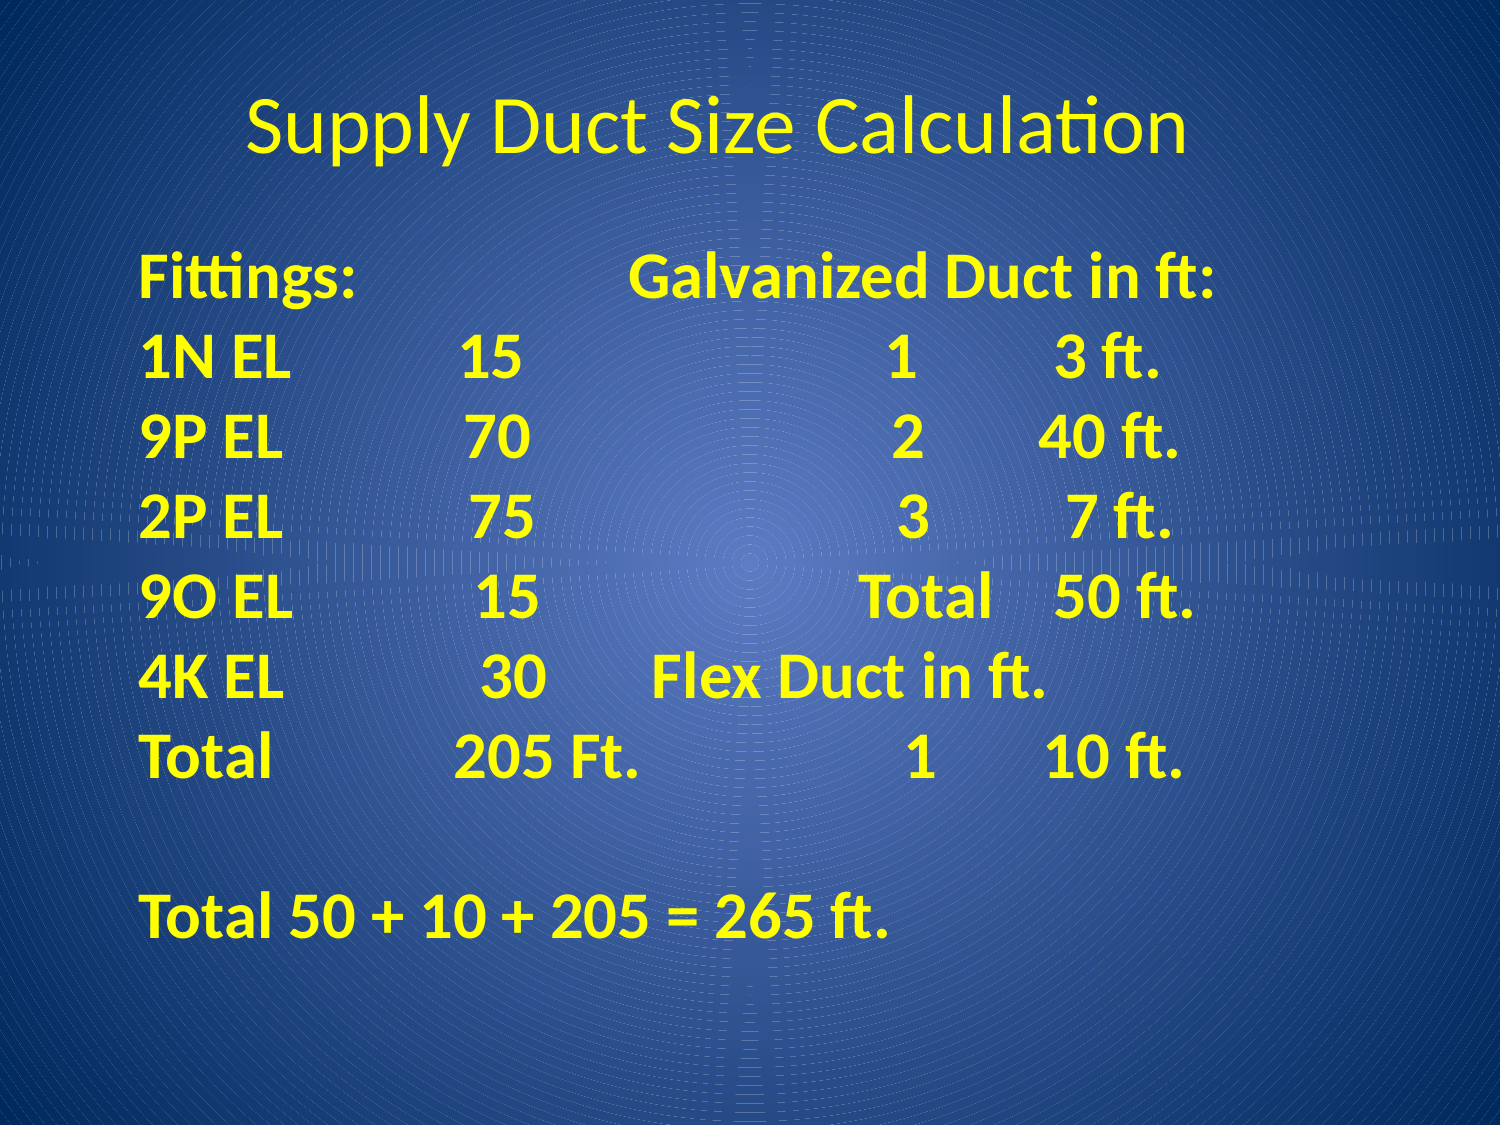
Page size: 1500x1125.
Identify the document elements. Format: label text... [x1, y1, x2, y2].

text_box Supply Duct Size Calculation [230, 62, 1206, 178]
text_box Fittings: Galvanized Duct in ft: 1N EL 15 1 3 ft. 9P EL 70 2 40 ft. 2P EL 75 3 7 ft. 9O EL 15 Total 50 ft. 4K EL 30 Flex Duct in ft. Total 205 Ft. 1 10 ft. Total 50 + 10 + 205 = 265 ft. [124, 224, 1500, 1125]
